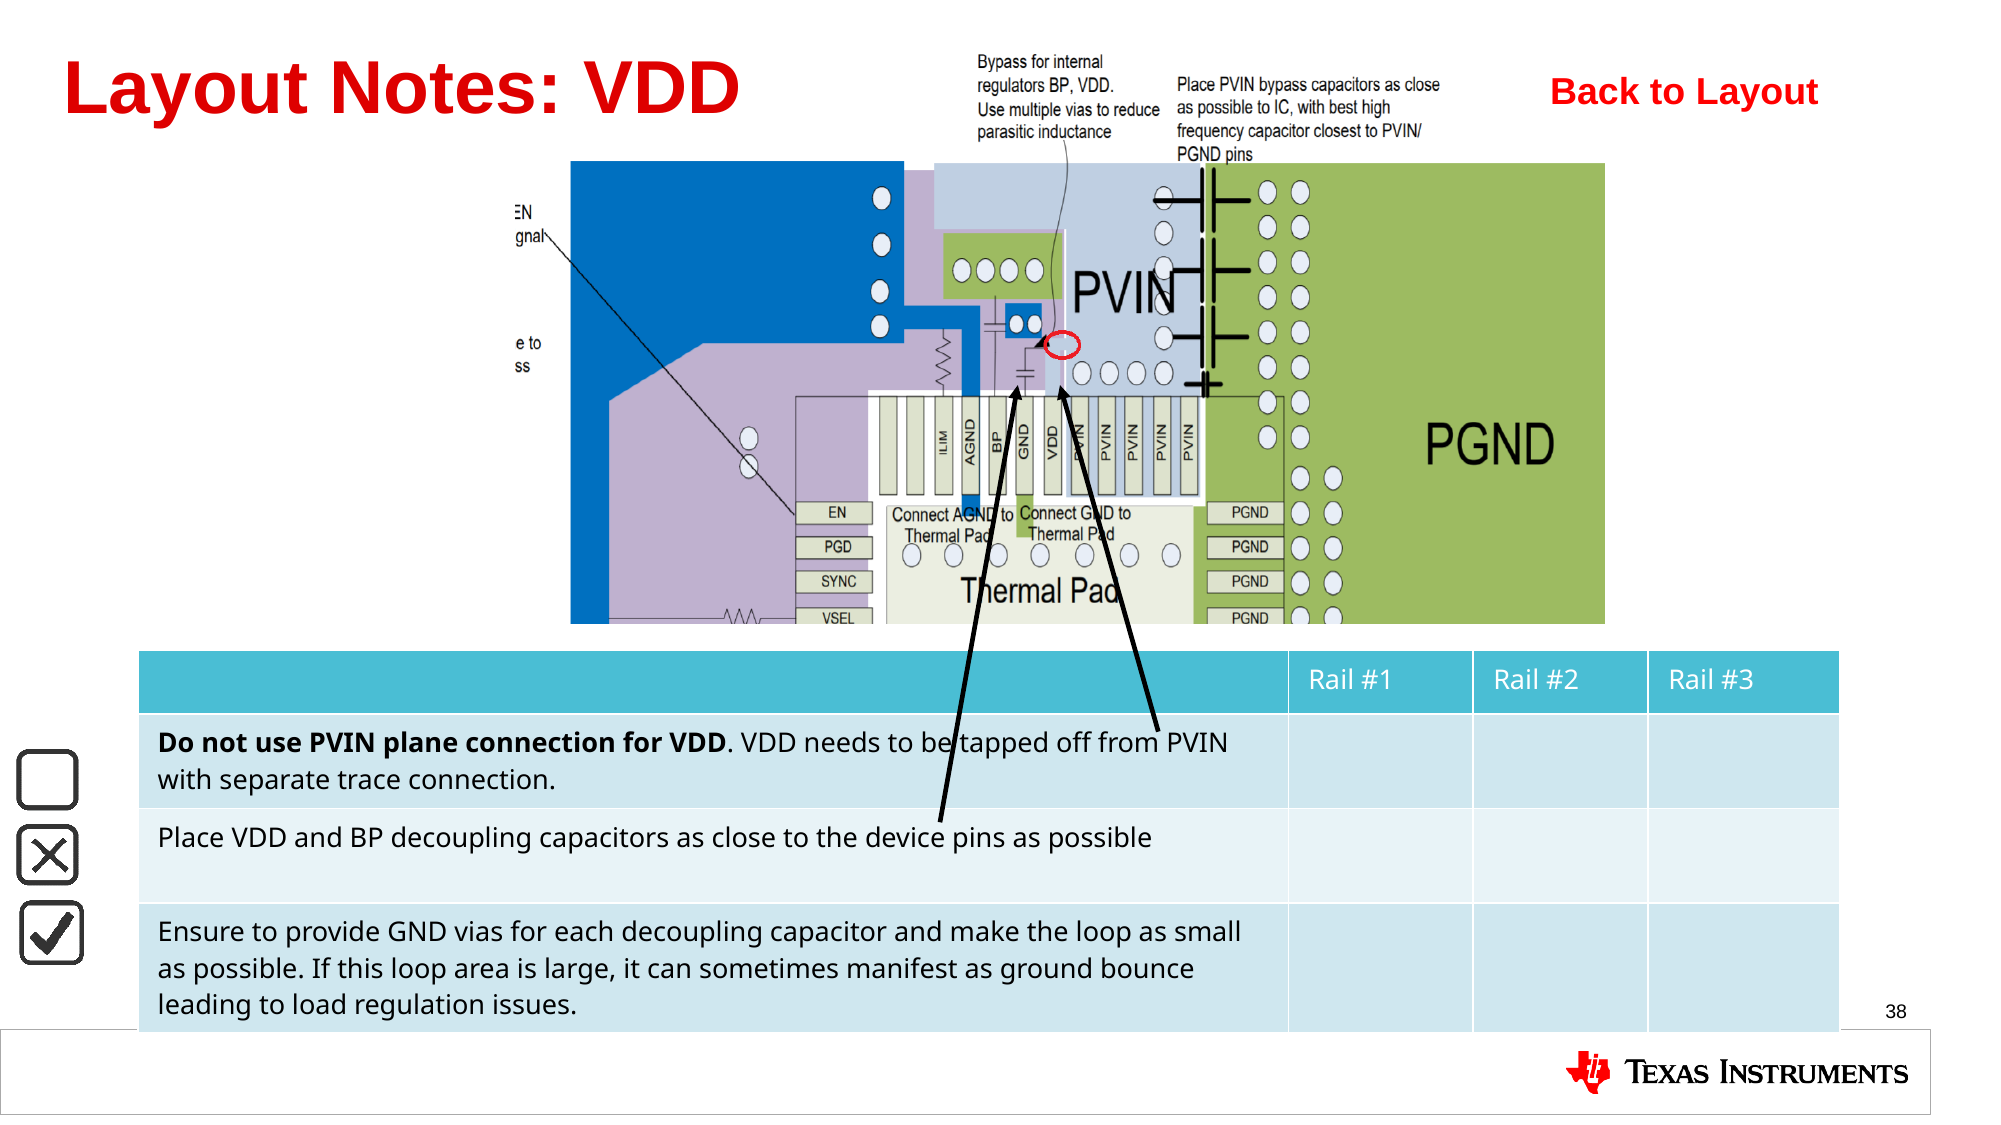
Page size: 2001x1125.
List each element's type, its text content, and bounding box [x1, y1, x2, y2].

table_cell Ensure to provide GND vias for each decoupling capacitor and make the loop as small as possible. If this loop area is large, it can sometimes manifest as ground bounce leading to load regulation issues. [139, 904, 1288, 1032]
table_cell [1289, 904, 1472, 1032]
picture [11, 895, 95, 973]
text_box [1059, 384, 1159, 732]
table_cell [1649, 904, 1839, 1032]
table_cell Place VDD and BP decoupling capacitors as close to the device pins as possible [139, 809, 1288, 902]
table_cell [1474, 809, 1647, 902]
slide_number 38 [1841, 992, 1920, 1027]
table_header [139, 651, 934, 713]
table_cell [1289, 809, 1472, 902]
table_cell [1474, 904, 1647, 1032]
text_box Back to Layout [1609, 59, 1834, 120]
picture [15, 822, 82, 888]
title Layout Notes: VDD [50, 23, 1901, 157]
picture [1566, 1051, 1908, 1094]
table_cell [1649, 809, 1839, 902]
table_cell Do not use PVIN plane connection for VDD. VDD needs to be tapped off from PVIN with separate trace connection. [1023, 715, 1288, 808]
table_cell [1474, 715, 1647, 808]
table_cell Do not use PVIN plane connection for VDD. VDD needs to be tapped off from PVIN with separate trace connection. [139, 715, 934, 808]
table_cell [1649, 715, 1839, 808]
table_header Rail #3 [1649, 651, 1839, 713]
table_header [1163, 651, 1288, 713]
table_header Rail #2 [1474, 651, 1647, 713]
table_header Rail #1 [1289, 651, 1472, 713]
table_header [1023, 651, 1054, 713]
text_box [515, 50, 1605, 624]
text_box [939, 384, 1018, 823]
table_cell [1289, 715, 1472, 808]
picture [15, 746, 82, 812]
